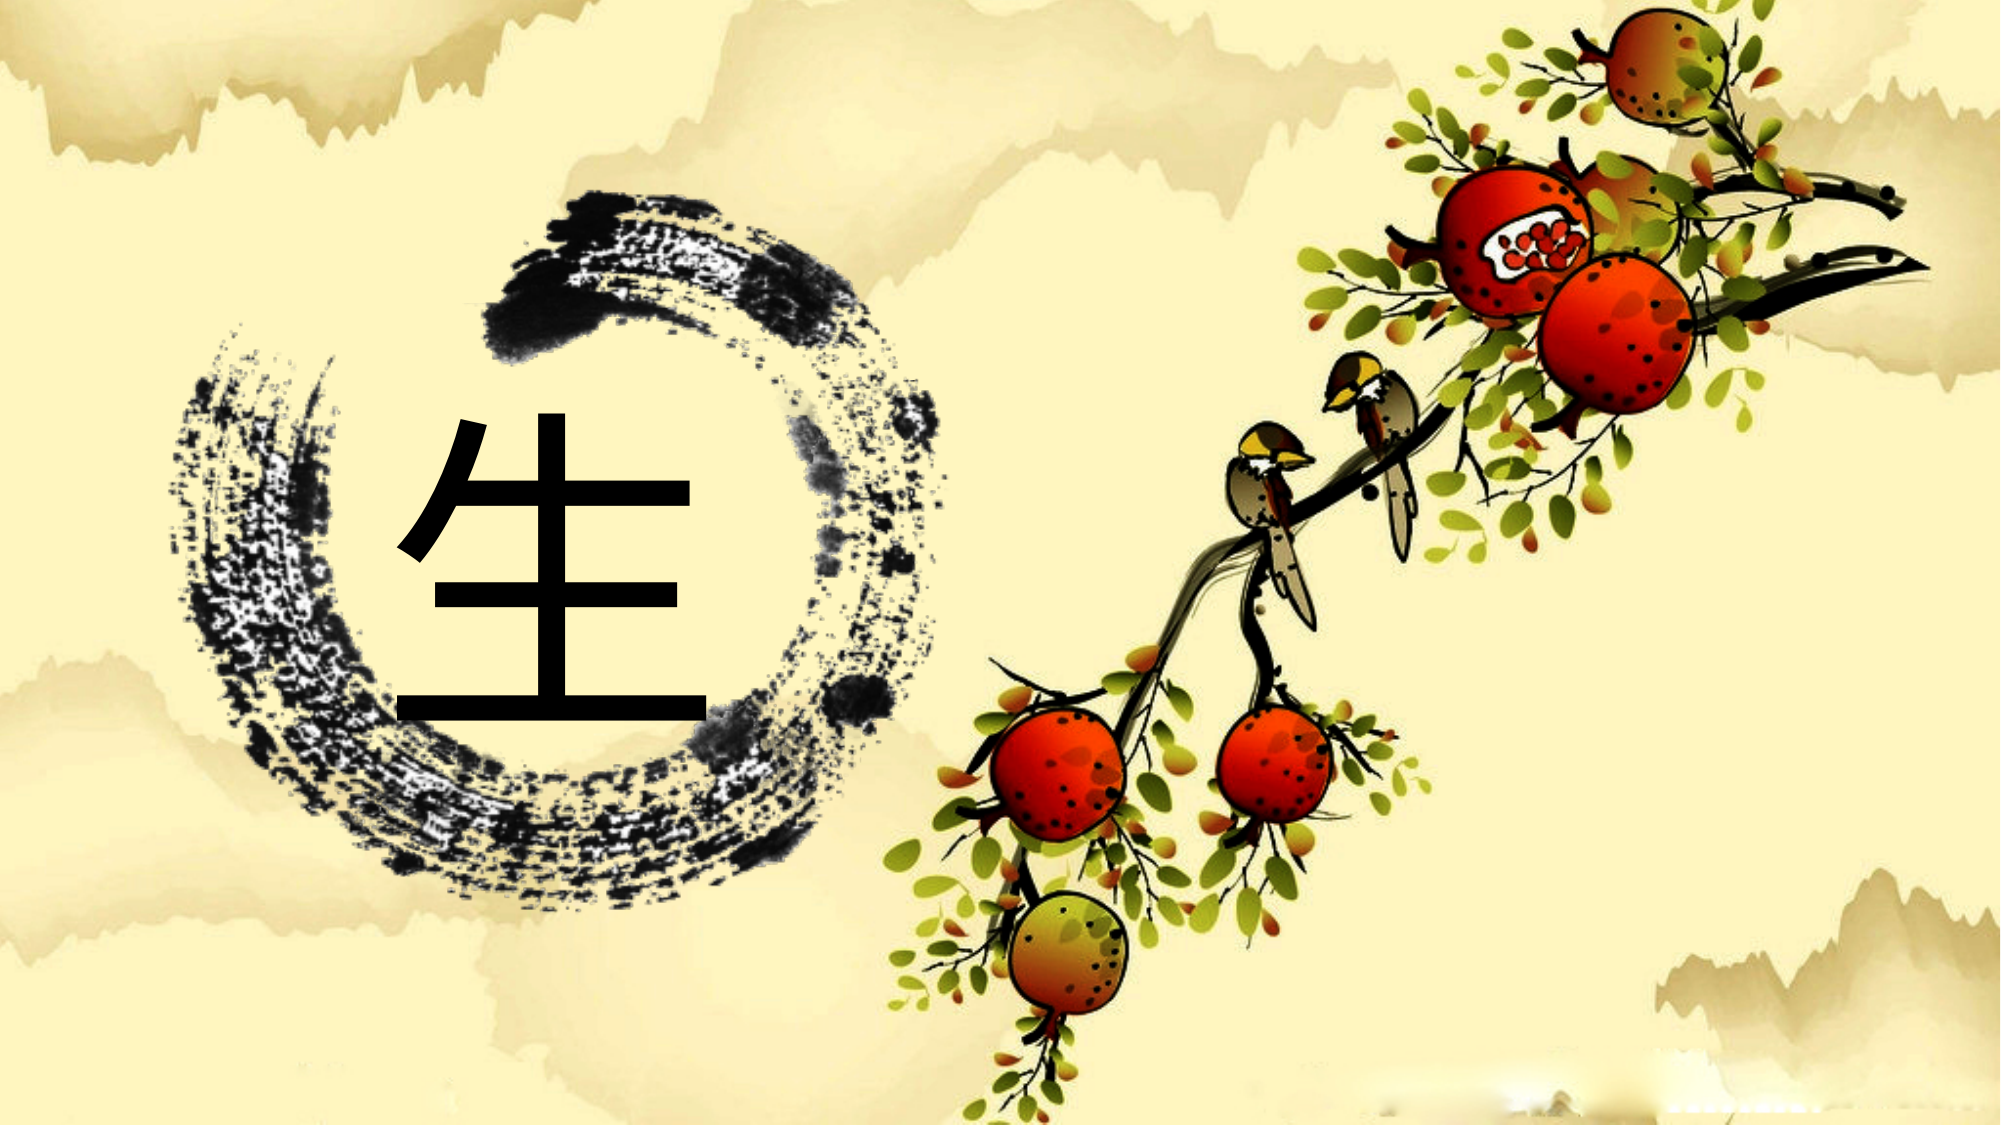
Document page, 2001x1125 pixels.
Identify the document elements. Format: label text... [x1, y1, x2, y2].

picture [0, 0, 2001, 1125]
text_box 生 [363, 351, 680, 781]
